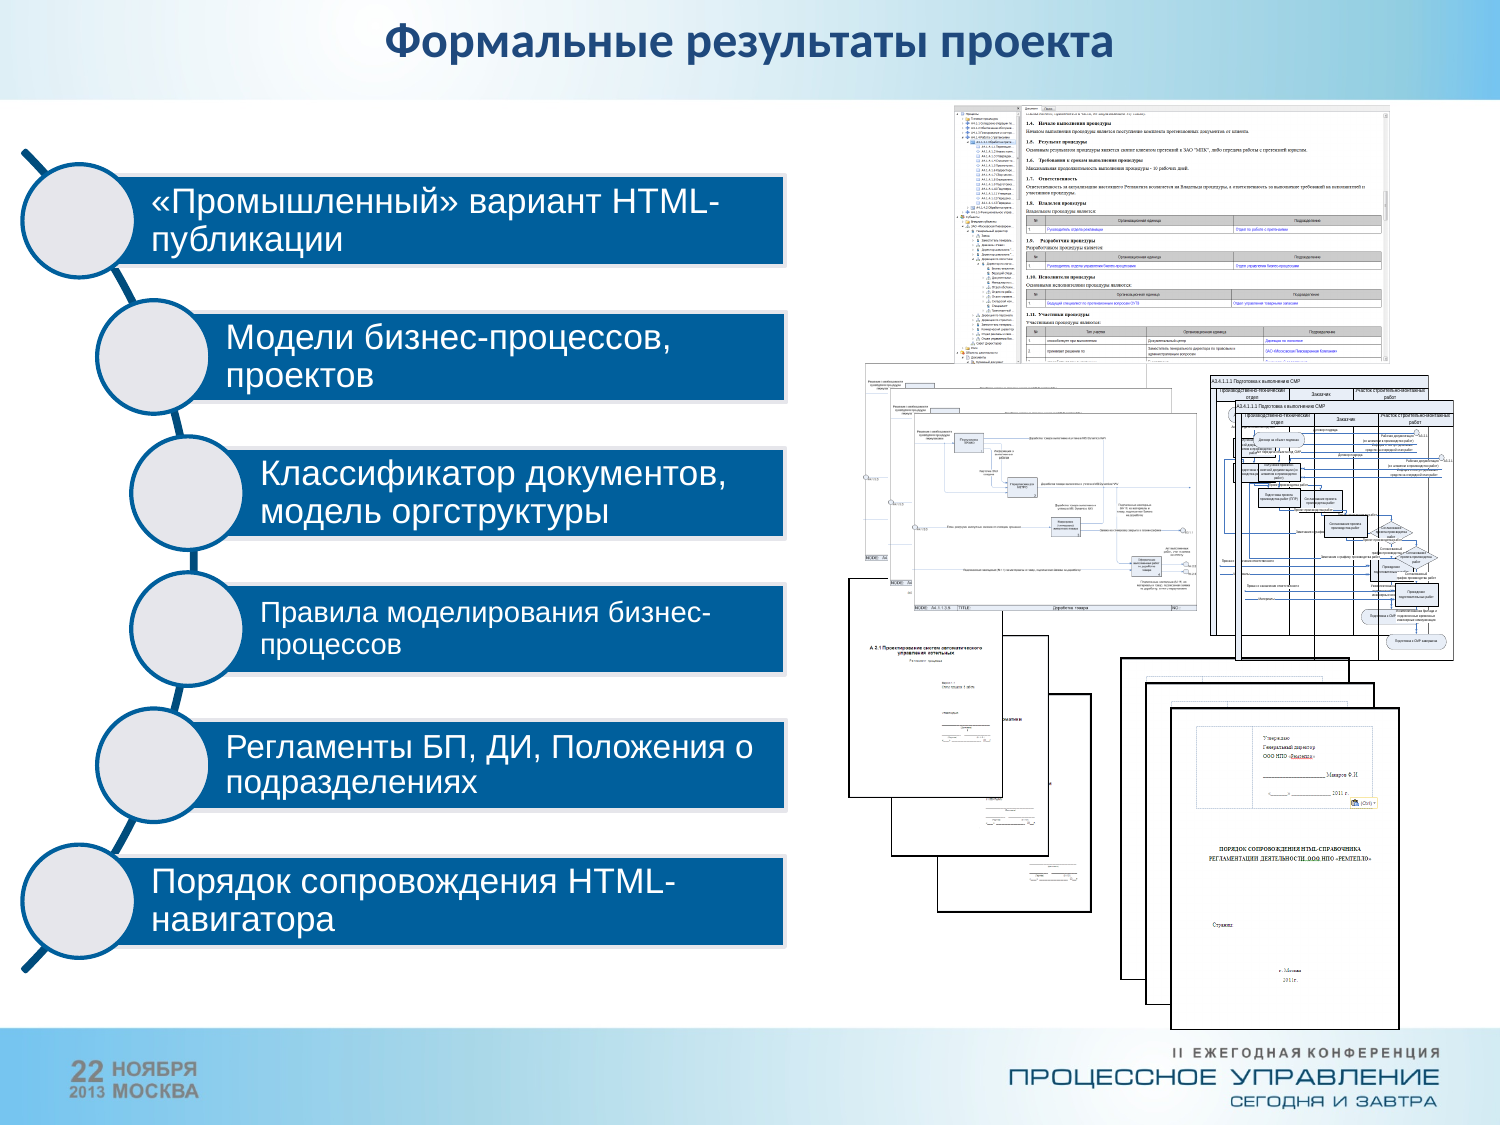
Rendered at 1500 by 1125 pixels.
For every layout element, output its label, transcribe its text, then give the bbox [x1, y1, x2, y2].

list Формальные результаты проекта [790, 0, 1471, 102]
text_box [849, 579, 1091, 912]
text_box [0, 0, 787, 1125]
picture [787, 0, 1500, 1125]
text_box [1121, 658, 1399, 1030]
